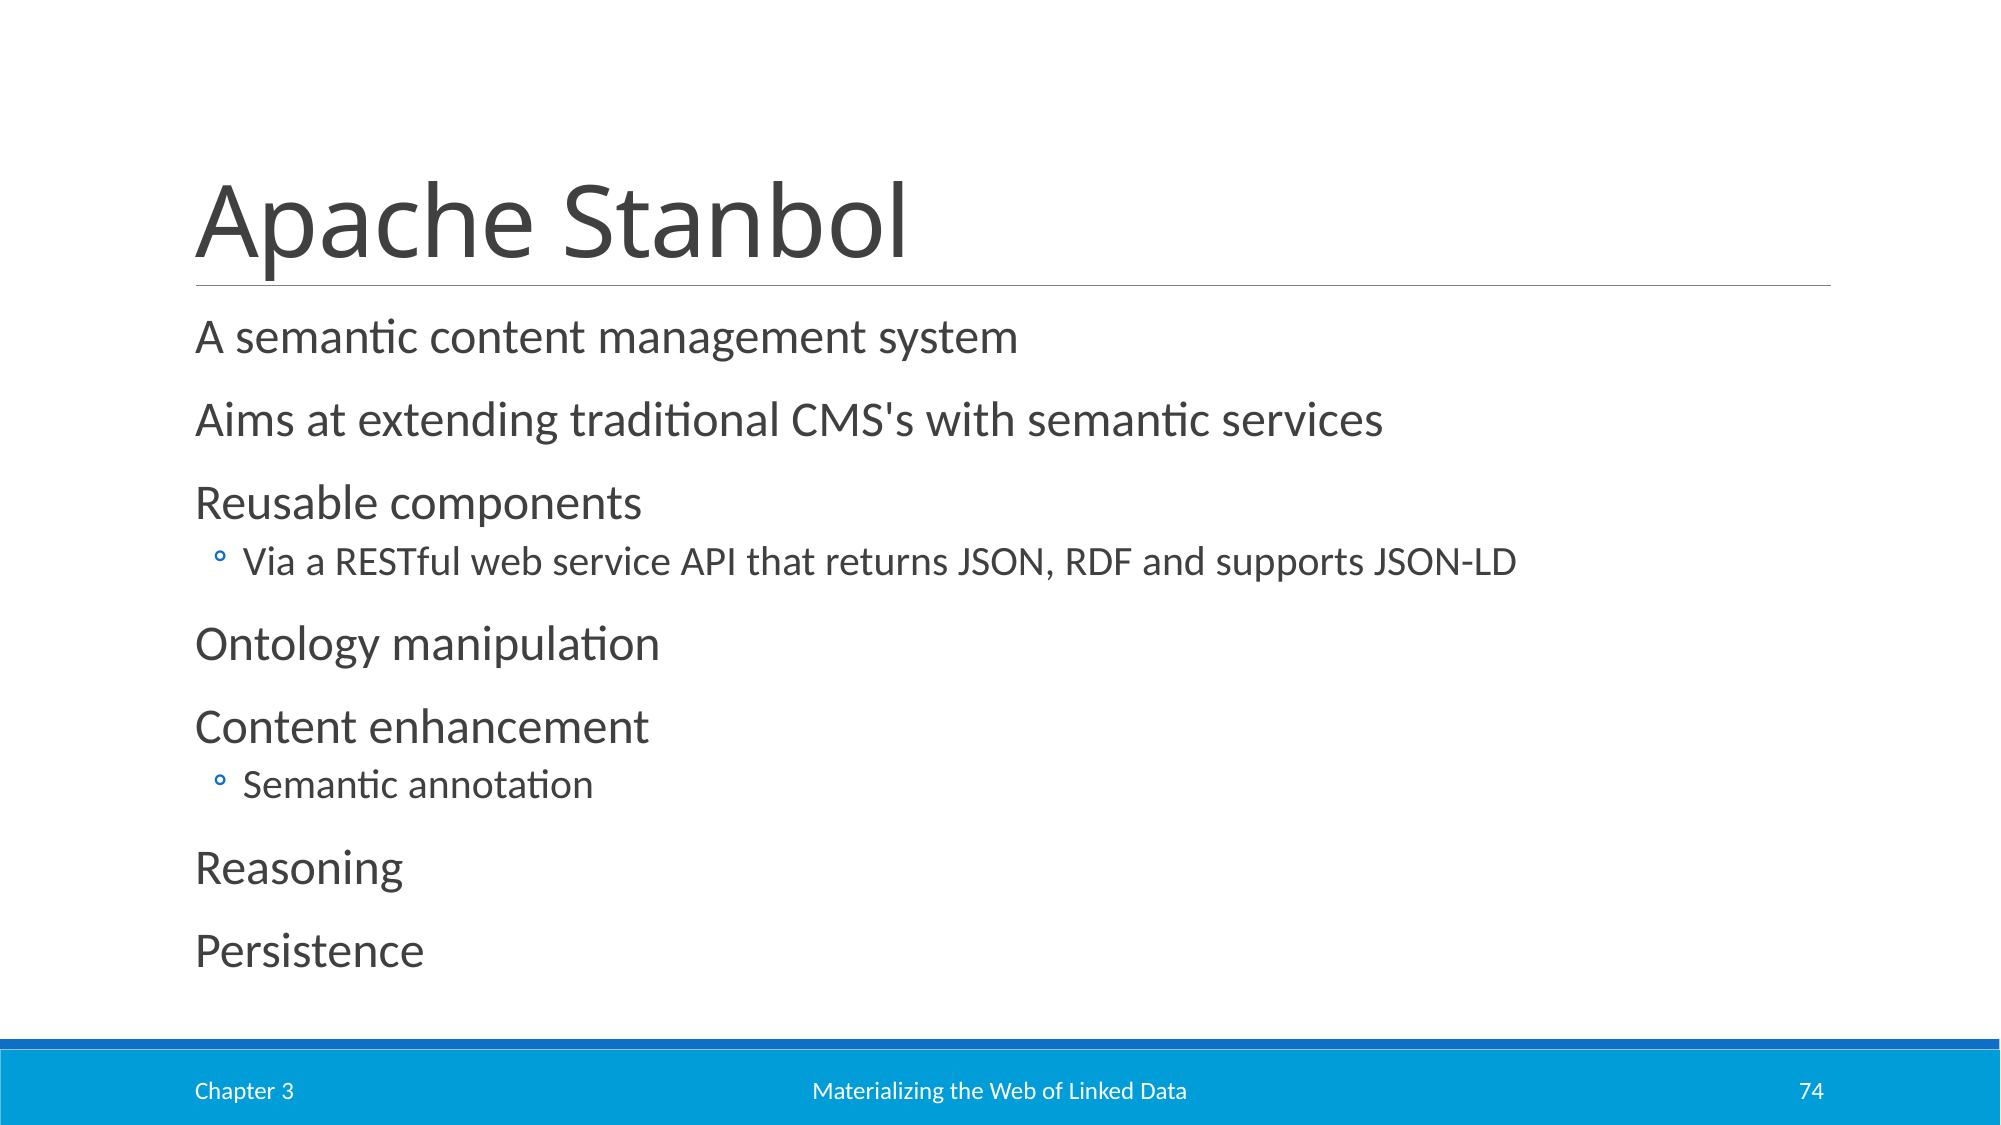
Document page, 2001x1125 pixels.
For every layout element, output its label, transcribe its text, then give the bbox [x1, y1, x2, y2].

slide_number 74 [1624, 1059, 1840, 1120]
title Apache Stanbol [180, 47, 1830, 285]
list A semantic content management system Aims at extending traditional CMS's with semantic services Reusable components Via a RESTful web service API that returns JSON, RDF and supports JSON-LD Ontology manipulation Content enhancement Semantic annotation Reasoning Persistence [180, 302, 1830, 963]
footer Materializing the Web of Linked Data [604, 1059, 1396, 1120]
slide_number Chapter 3 [180, 1059, 586, 1120]
